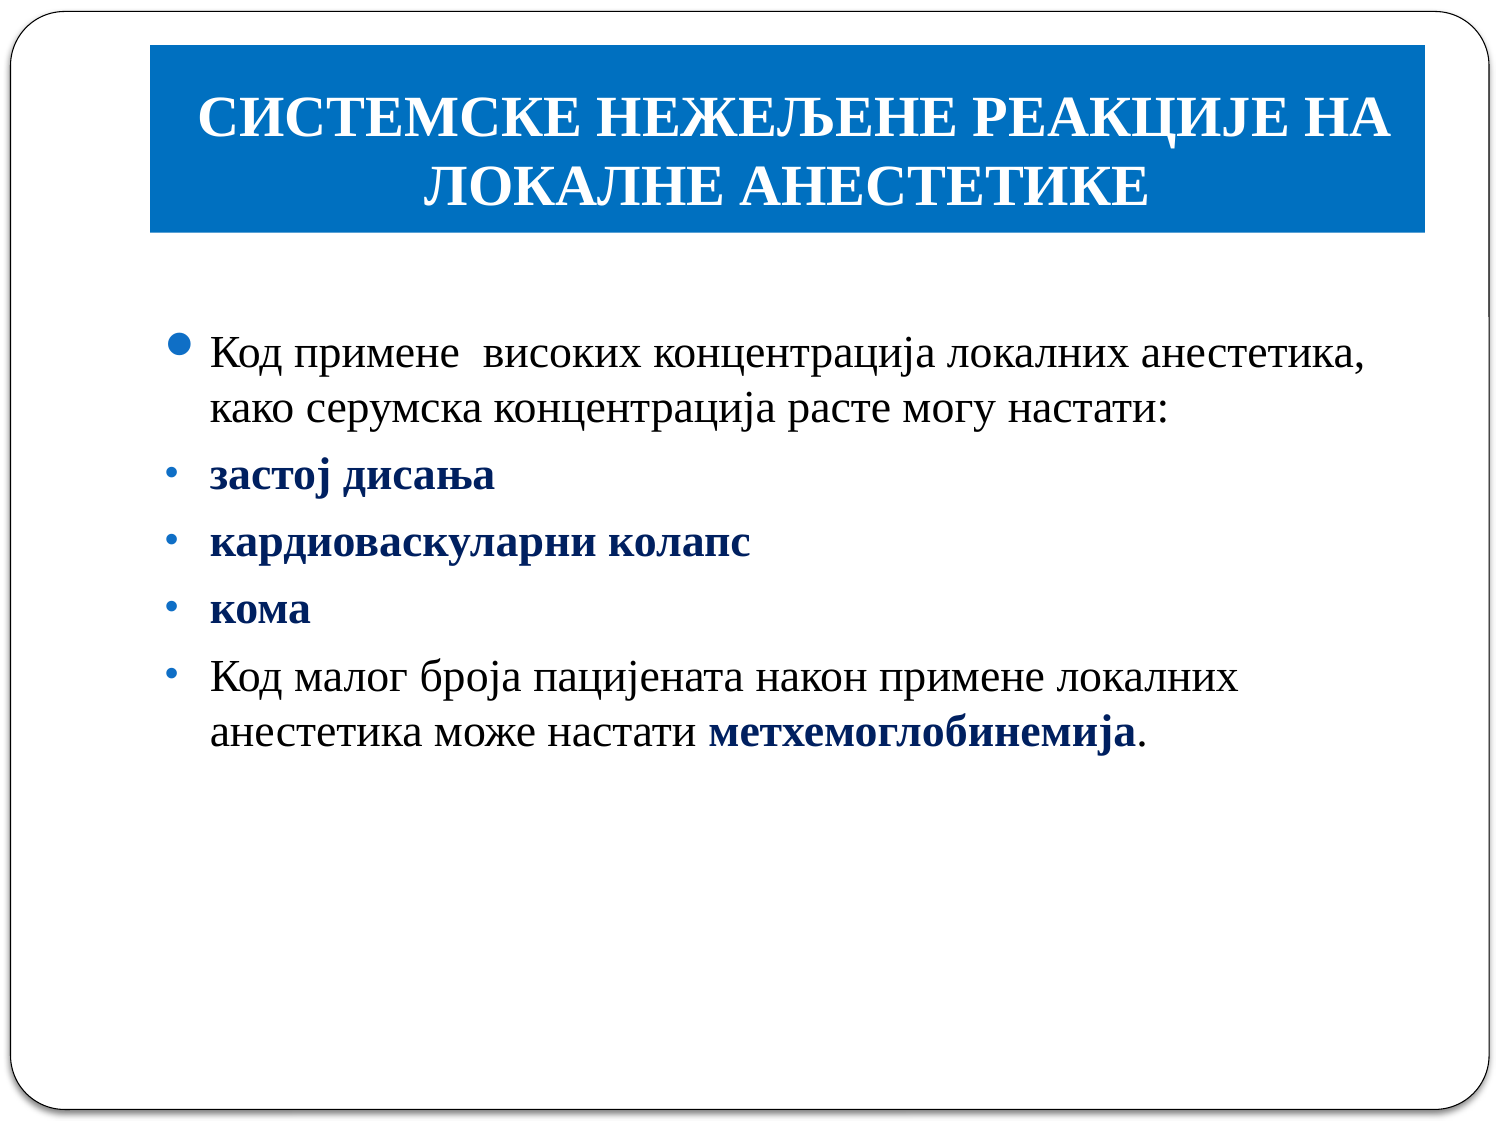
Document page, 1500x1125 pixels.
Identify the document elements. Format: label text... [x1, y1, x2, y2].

title СИСТЕМСКЕ НЕЖЕЉЕНЕ РЕАКЦИЈЕ НА ЛОКАЛНЕ АНЕСТЕТИКЕ [150, 45, 1425, 233]
list Код примене високих концентрација локалних анестетика, како серумска концентрација расте могу настати: застој дисања кардиоваскуларни колапс кома Код малог броја пацијената након примене локалних анестетика може настати метхемоглобинемија. [150, 237, 1425, 988]
